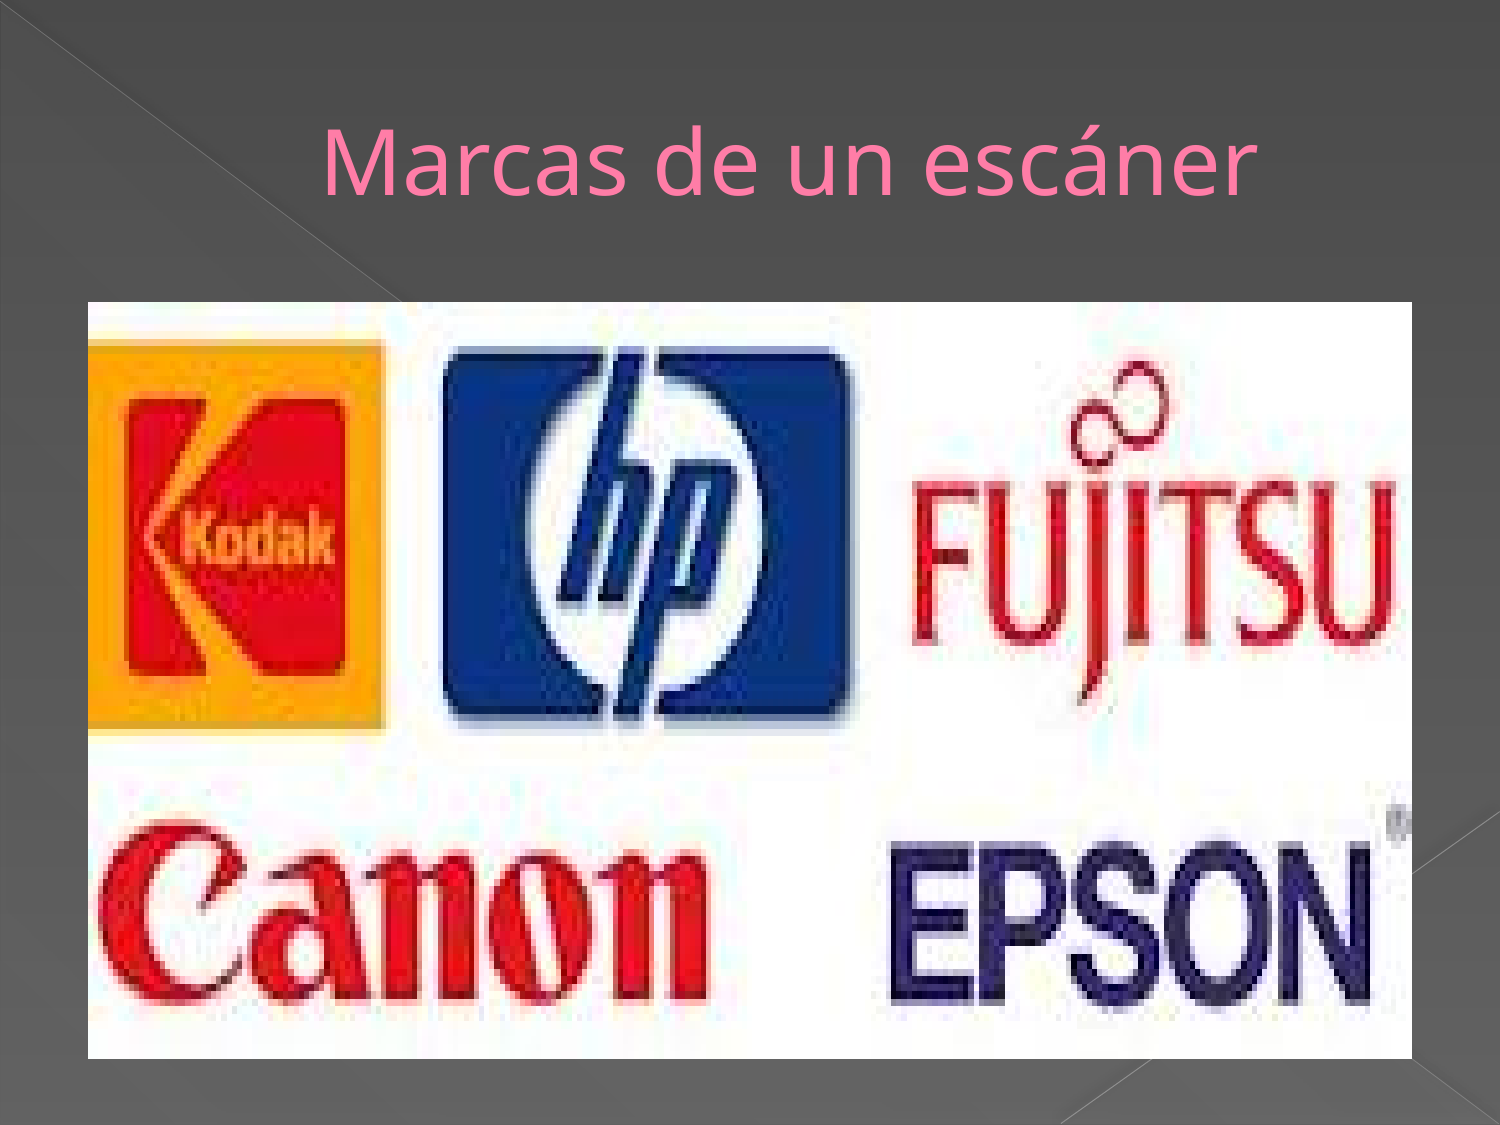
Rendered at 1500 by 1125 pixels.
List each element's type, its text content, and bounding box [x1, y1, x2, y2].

picture [88, 302, 1412, 1059]
title Marcas de un escáner [75, 43, 1425, 274]
